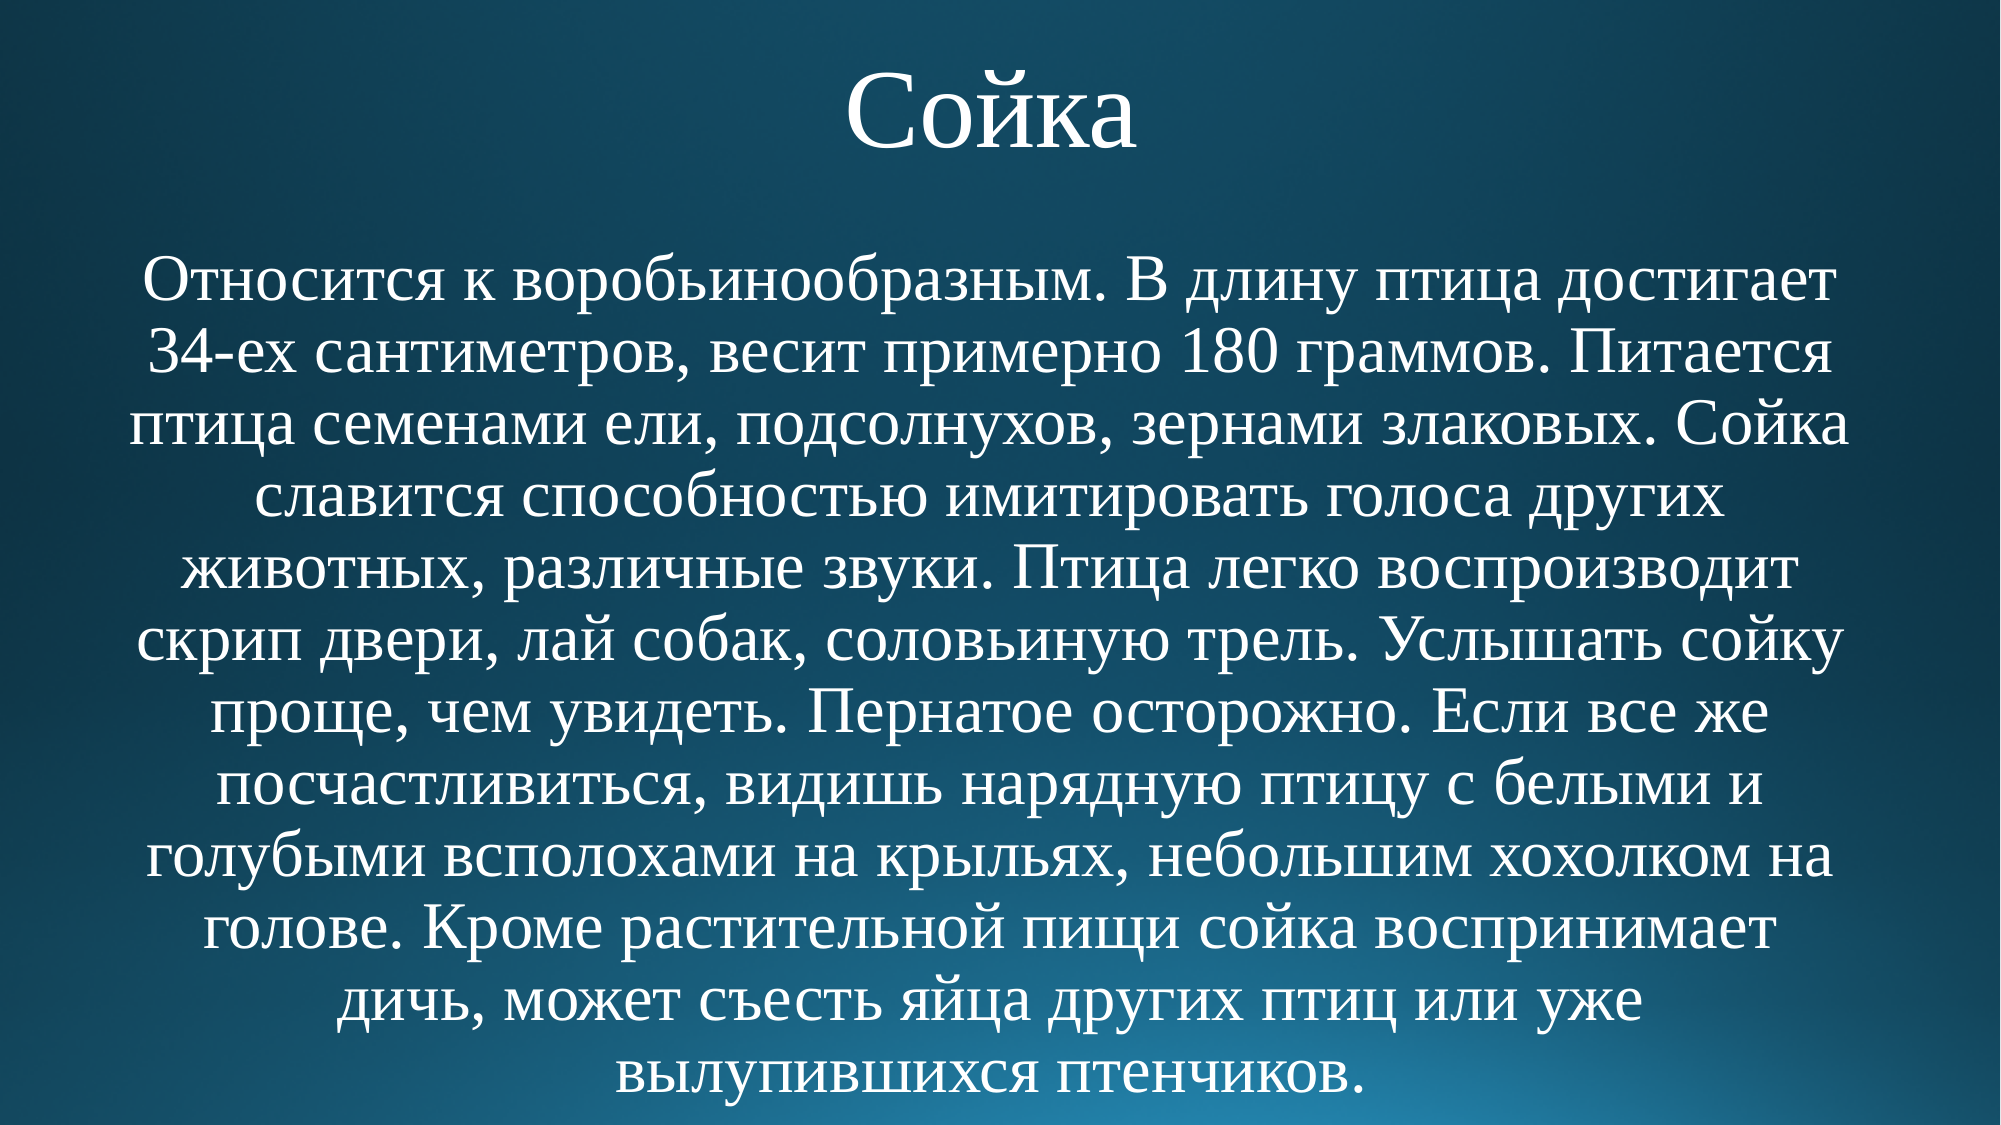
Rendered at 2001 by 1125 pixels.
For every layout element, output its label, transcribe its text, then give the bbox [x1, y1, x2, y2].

title Сойка Относится к воробьинообразным. В длину птица достигает 34-ех сантиметров, весит примерно 180 граммов. Питается птица семенами ели, подсолнухов, зернами злаковых. Сойка славится способностью имитировать голоса других животных, различные звуки. Птица легко воспроизводит скрип двери, лай собак, соловьиную трель. Услышать сойку проще, чем увидеть. Пернатое осторожно. Если все же посчастливиться, видишь нарядную птицу с белыми и голубыми всполохами на крыльях, небольшим хохолком на голове. Кроме растительной пищи сойка воспринимает дичь, может съесть яйца других птиц или уже вылупившихся птенчиков. [107, 81, 1875, 1083]
picture [0, 0, 2001, 1125]
